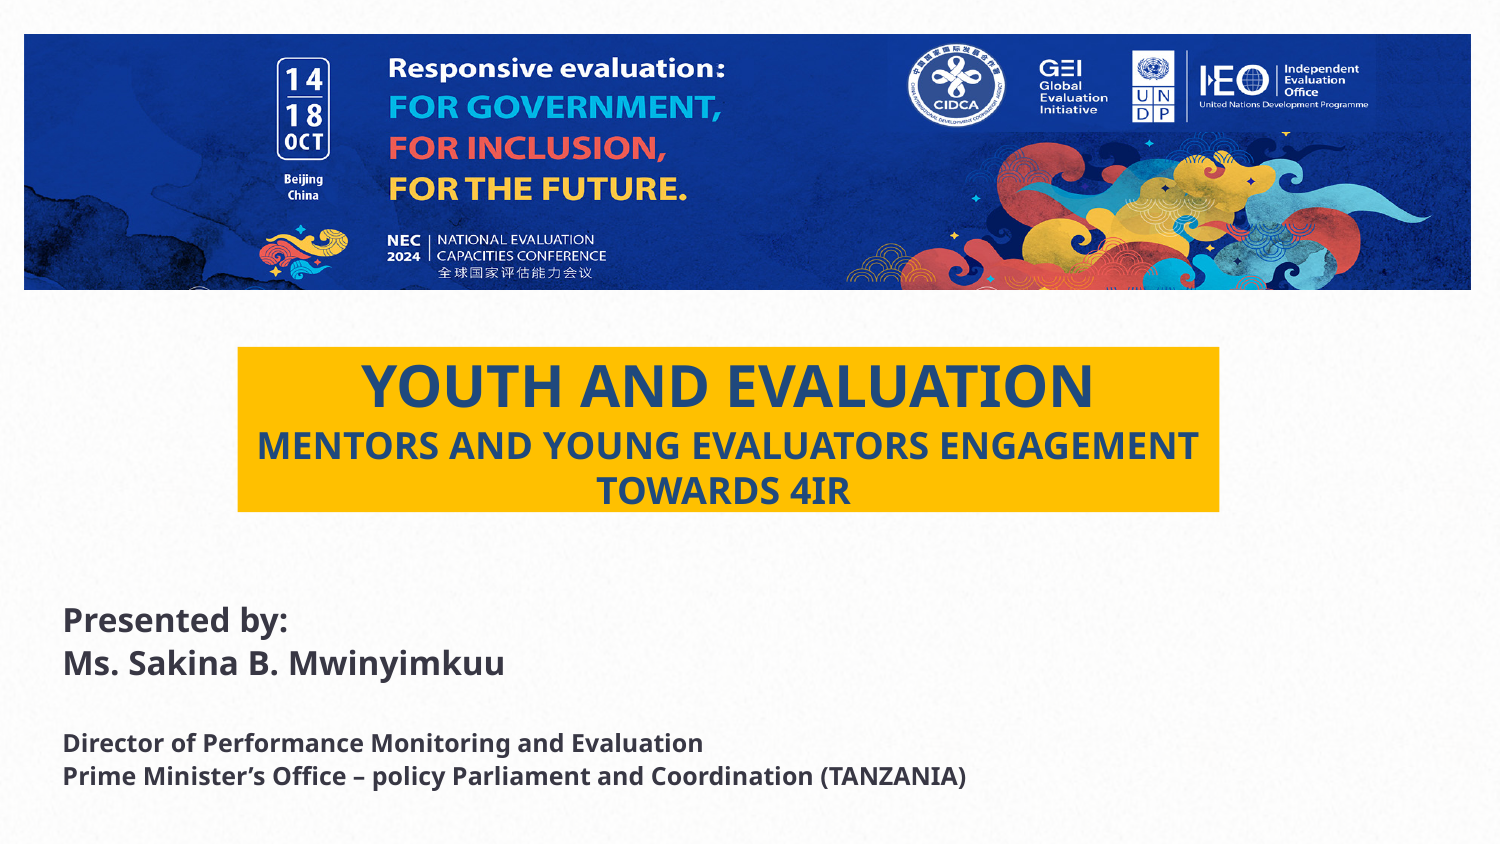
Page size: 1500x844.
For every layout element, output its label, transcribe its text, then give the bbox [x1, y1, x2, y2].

text_box YOUTH AND EVALUATION MENTORS AND YOUNG EVALUATORS ENGAGEMENT TOWARDS 4IR [237, 346, 1220, 513]
text_box Presented by: Ms. Sakina B. Mwinyimkuu Director of Performance Monitoring and Evaluation Prime Minister’s Office – policy Parliament and Coordination (TANZANIA) [62, 596, 1203, 790]
picture [24, 34, 1471, 290]
